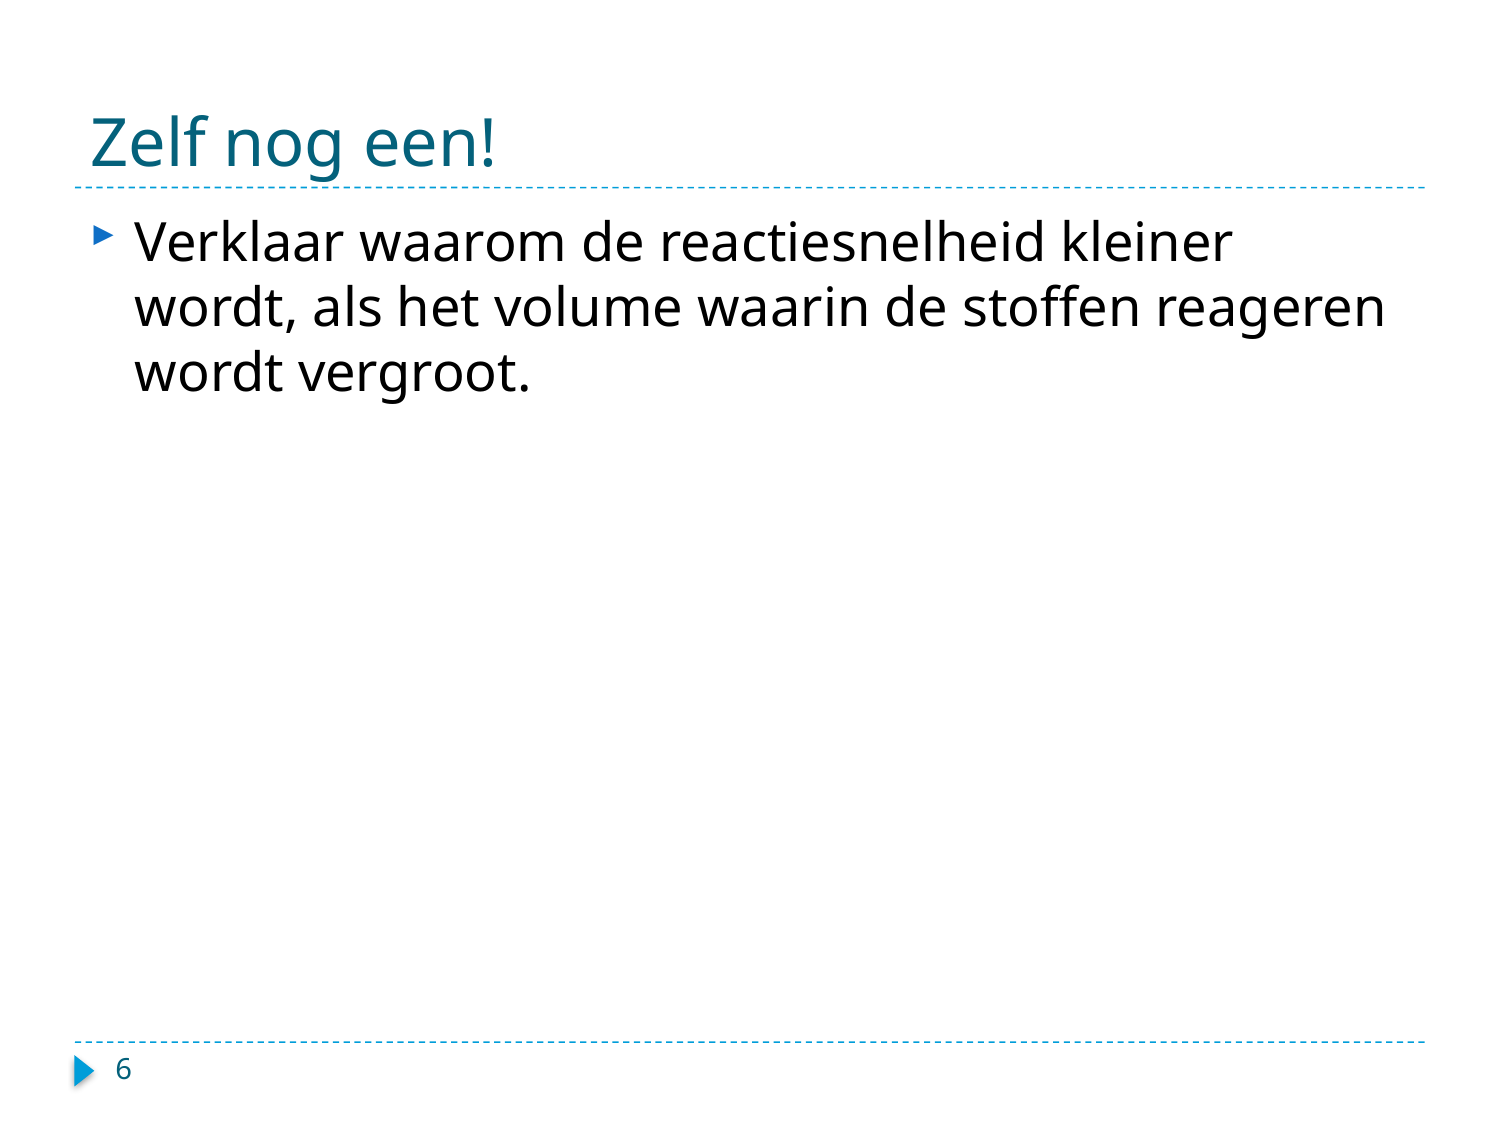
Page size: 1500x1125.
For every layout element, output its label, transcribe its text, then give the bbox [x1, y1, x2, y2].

list Verklaar waarom de reactiesnelheid kleiner wordt, als het volume waarin de stoffen reageren wordt vergroot. [75, 200, 1425, 1010]
slide_number 6 [100, 1042, 426, 1103]
title Zelf nog een! [75, 24, 1425, 188]
